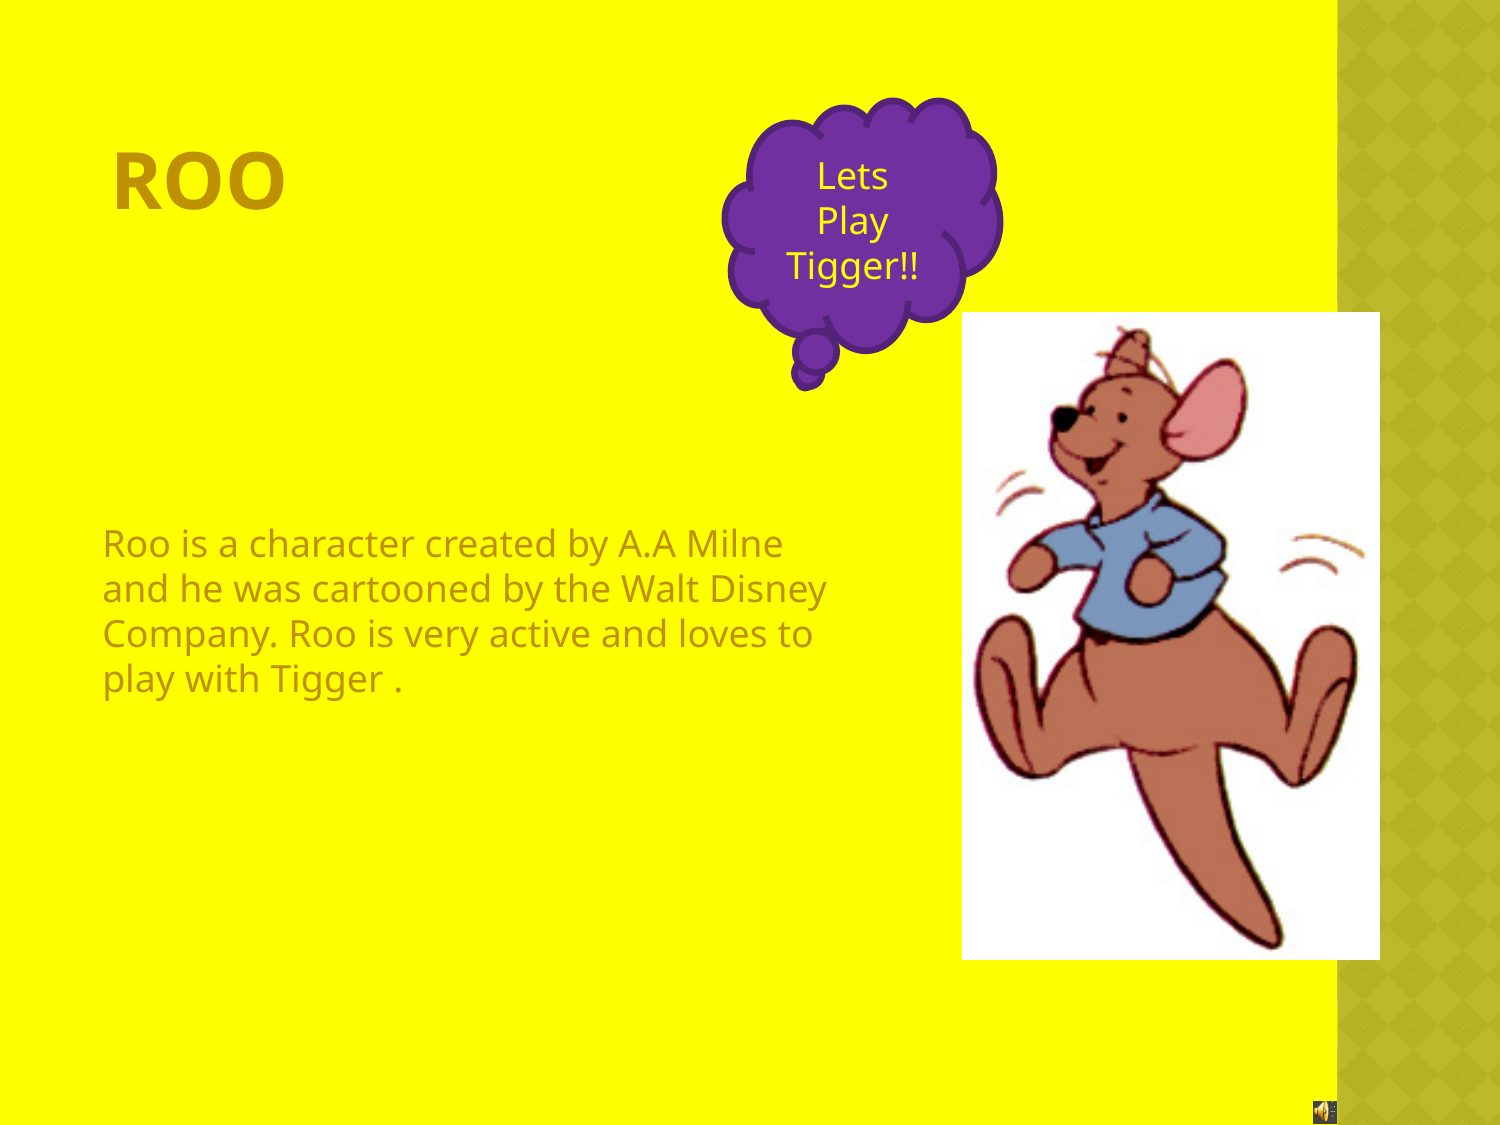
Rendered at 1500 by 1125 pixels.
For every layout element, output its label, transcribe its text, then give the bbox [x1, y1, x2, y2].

title Roo [0, 37, 500, 225]
text_box Roo is a character created by A.A Milne and he was cartooned by the Walt Disney Company. Roo is very active and loves to play with Tigger . [87, 512, 850, 708]
picture [1312, 1099, 1338, 1125]
text_box Lets Play Tigger!! [721, 97, 1004, 392]
picture [961, 312, 1381, 960]
